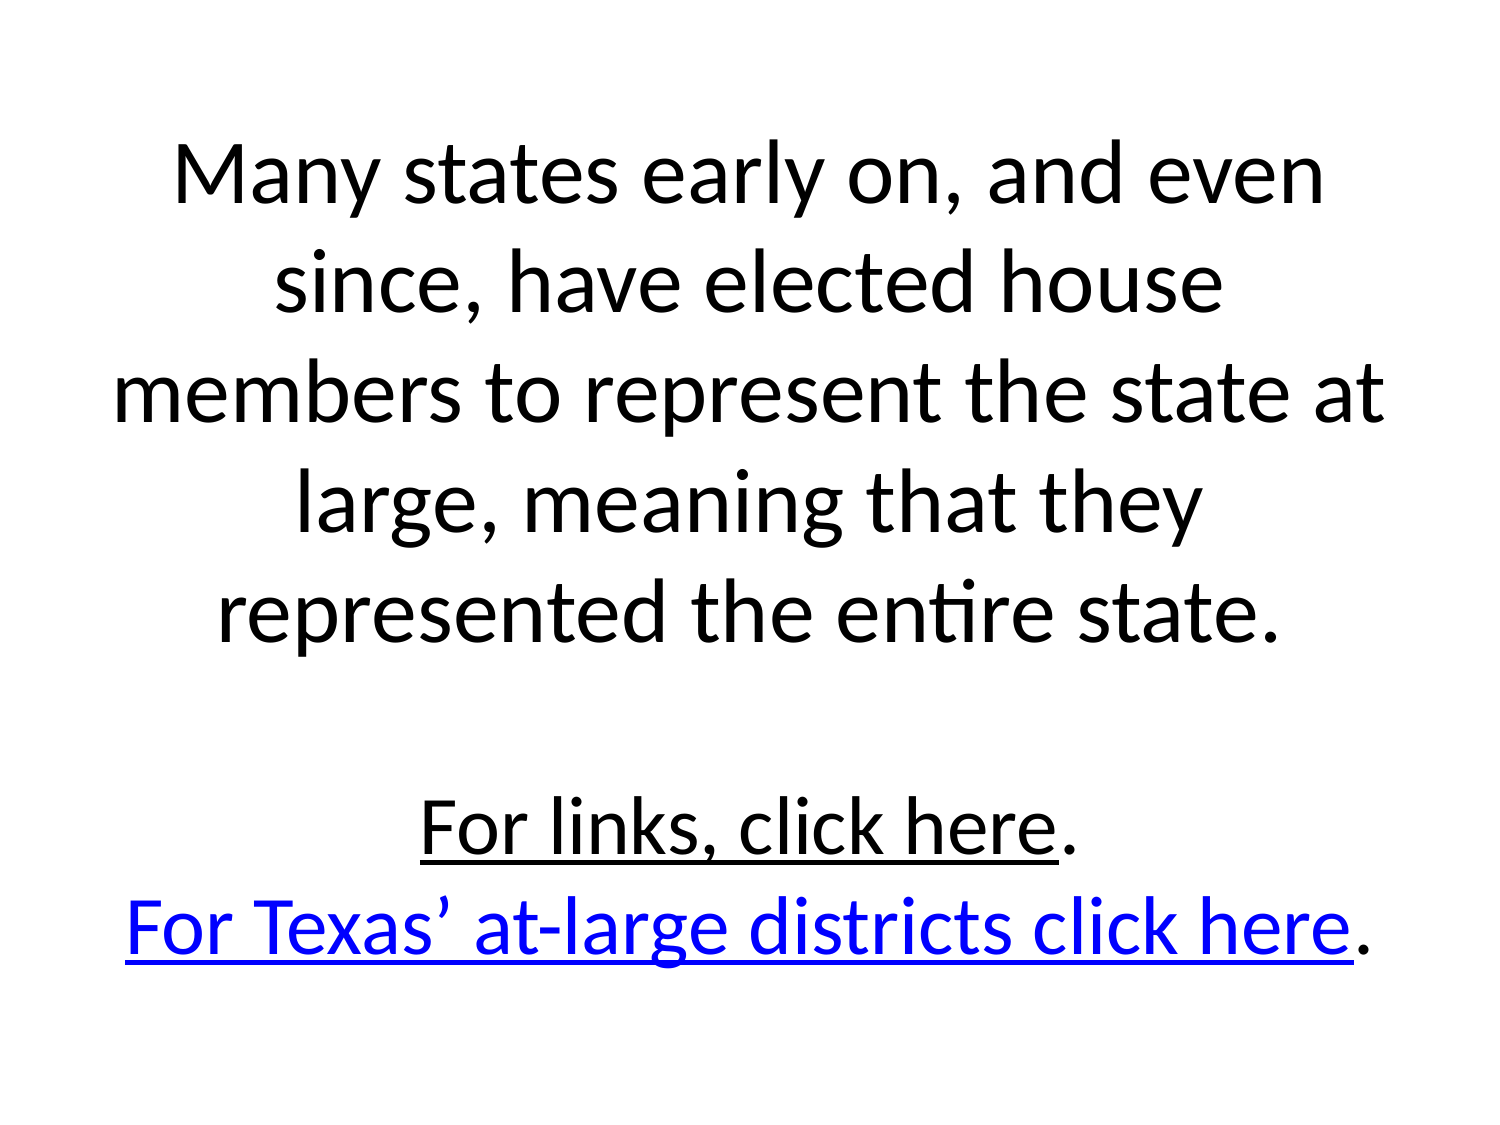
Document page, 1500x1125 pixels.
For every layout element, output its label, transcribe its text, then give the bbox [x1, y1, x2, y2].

title Many states early on, and even since, have elected house members to represent the state at large, meaning that they represented the entire state. For links, click here. For Texas’ at-large districts click here. [74, 44, 1426, 1038]
